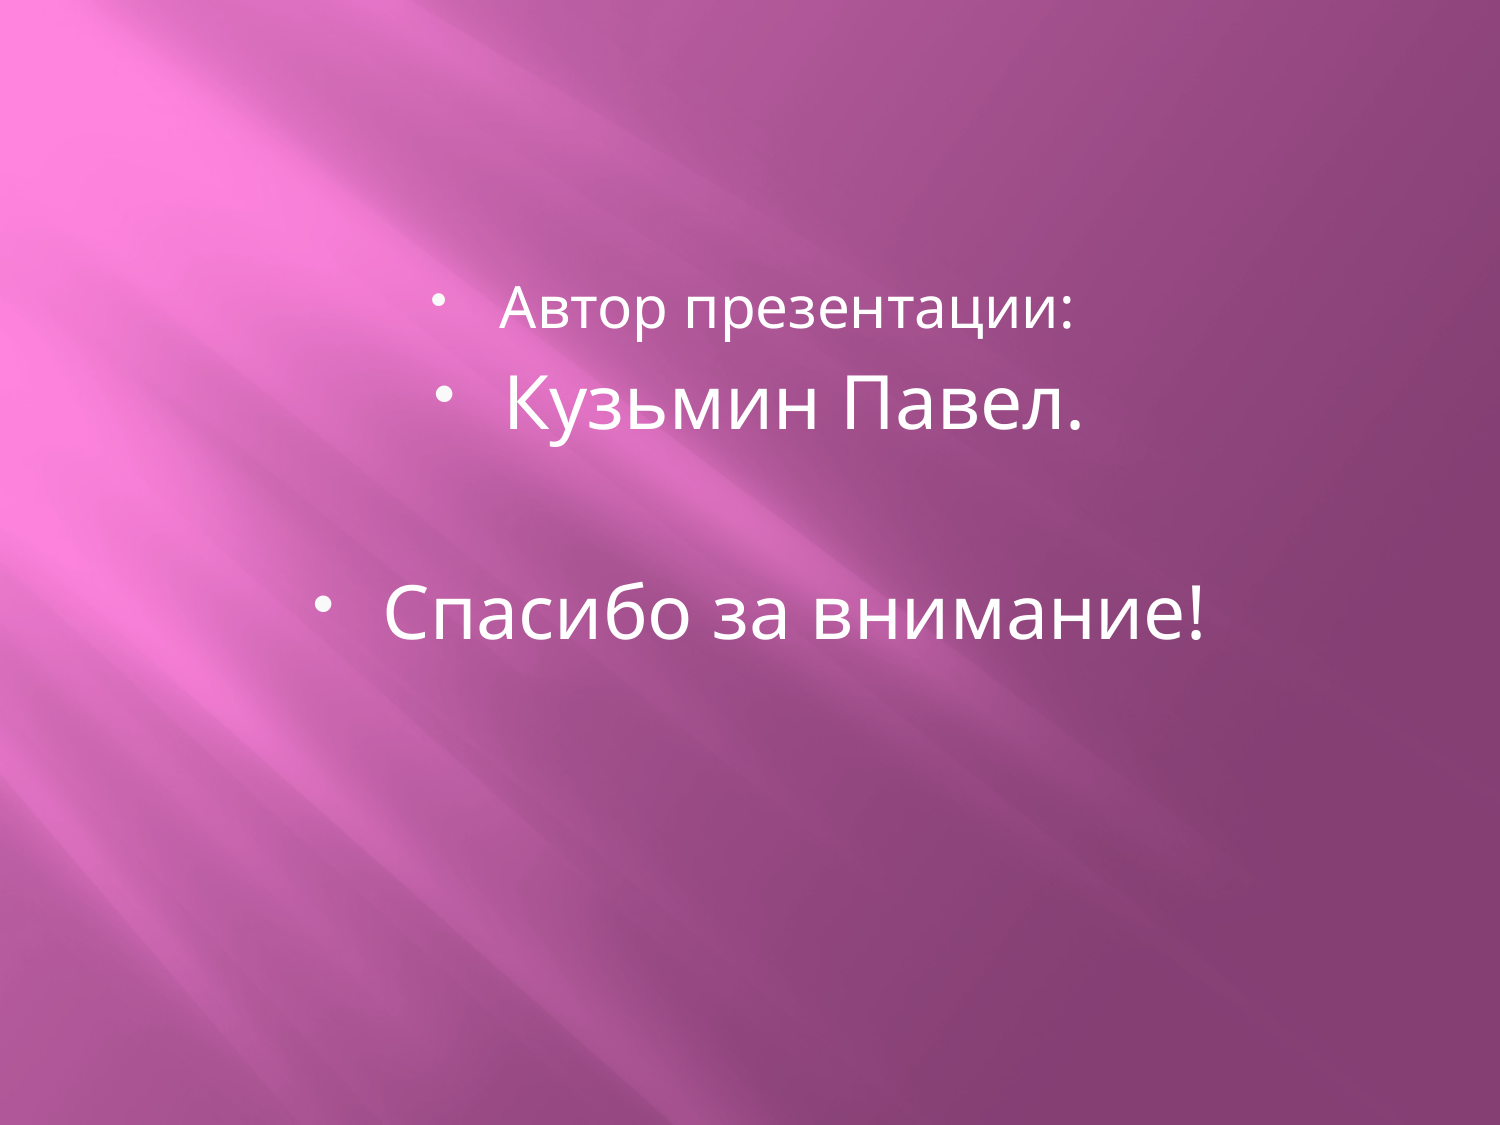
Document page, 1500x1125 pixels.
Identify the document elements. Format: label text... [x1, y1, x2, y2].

list Автор презентации: Кузьмин Павел. Спасибо за внимание! [75, 262, 1425, 1035]
